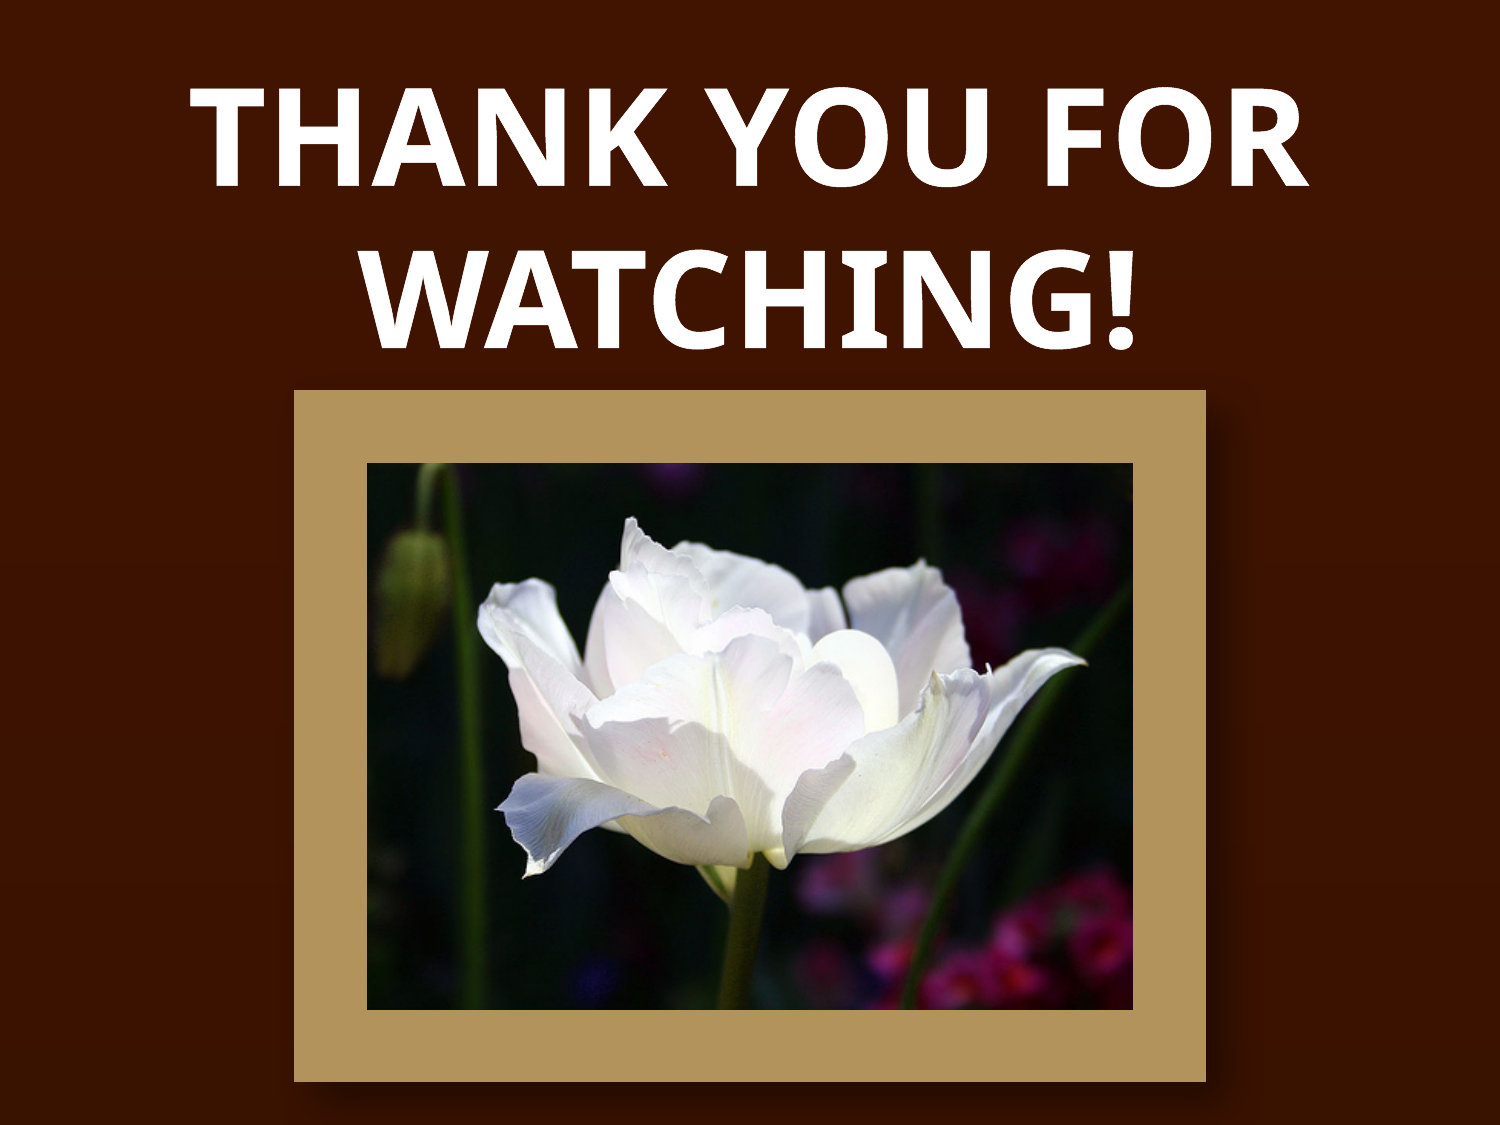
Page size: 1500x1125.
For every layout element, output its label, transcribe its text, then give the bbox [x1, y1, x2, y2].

picture [366, 461, 1134, 1011]
title Thank you for watching! [143, 0, 1357, 488]
